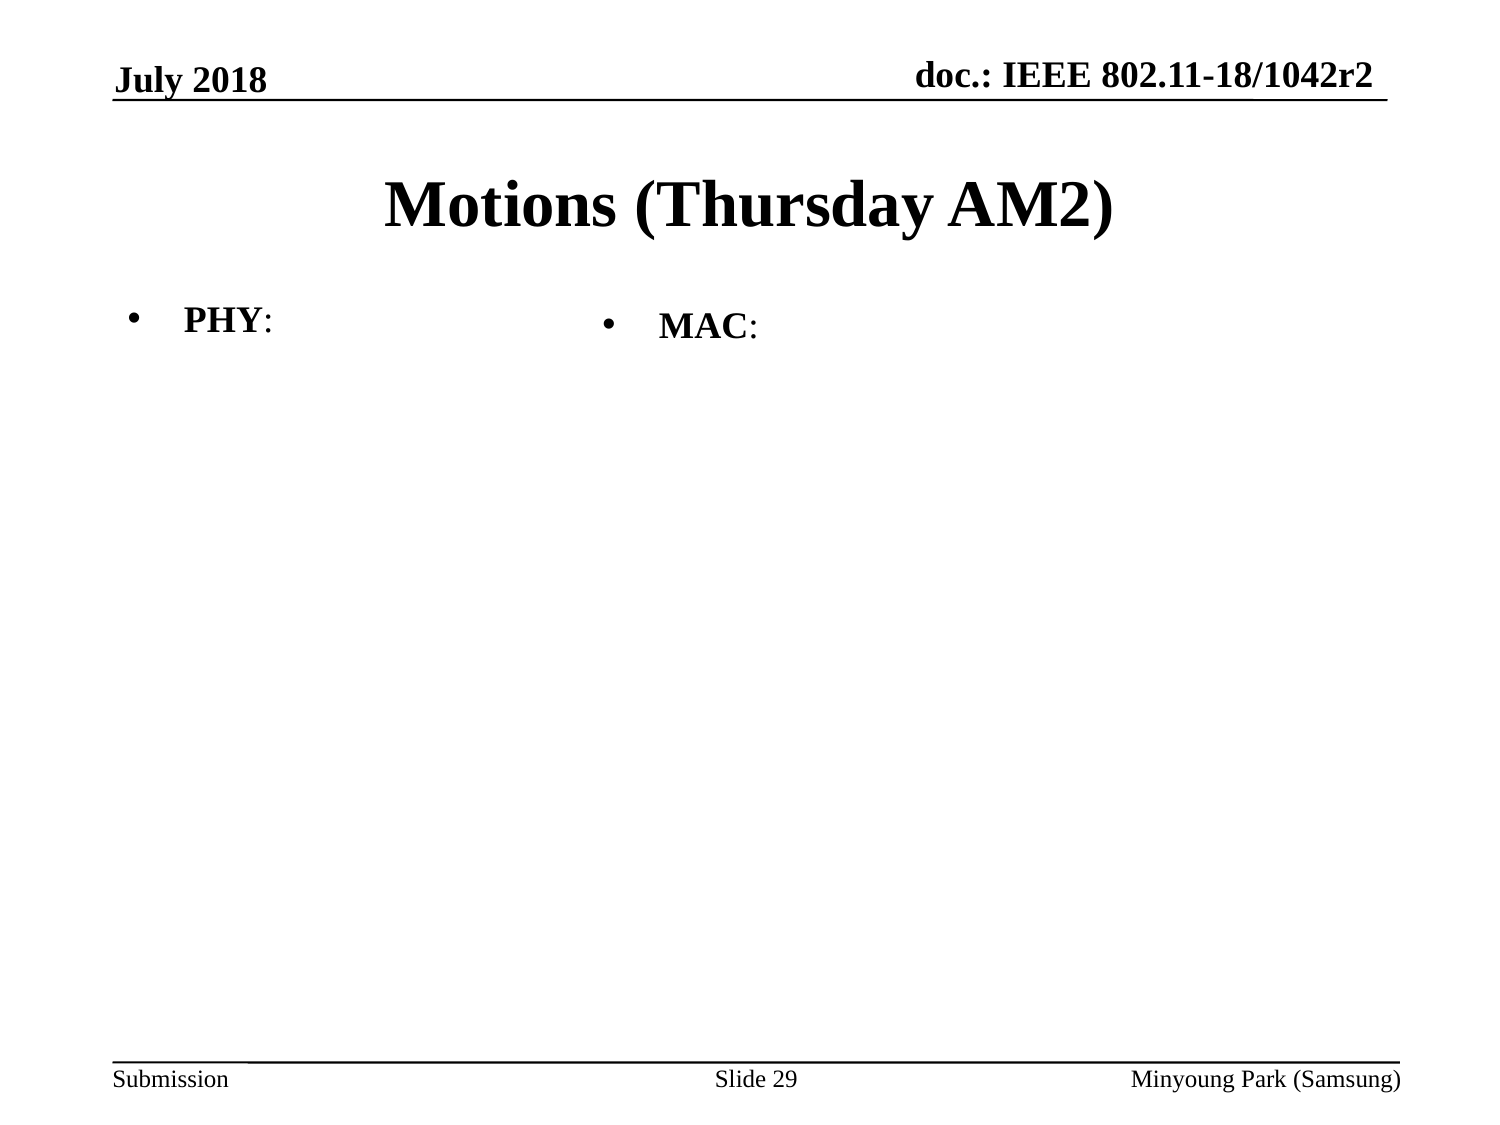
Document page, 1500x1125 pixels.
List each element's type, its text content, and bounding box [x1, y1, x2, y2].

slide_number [114, 54, 335, 101]
list MAC: [587, 293, 1288, 1063]
footer Minyoung Park (Samsung) [949, 1061, 1402, 1093]
title Motions (Thursday AM2) [112, 112, 1388, 288]
slide_number Slide 29 [712, 1061, 800, 1093]
list PHY: [112, 287, 575, 1000]
